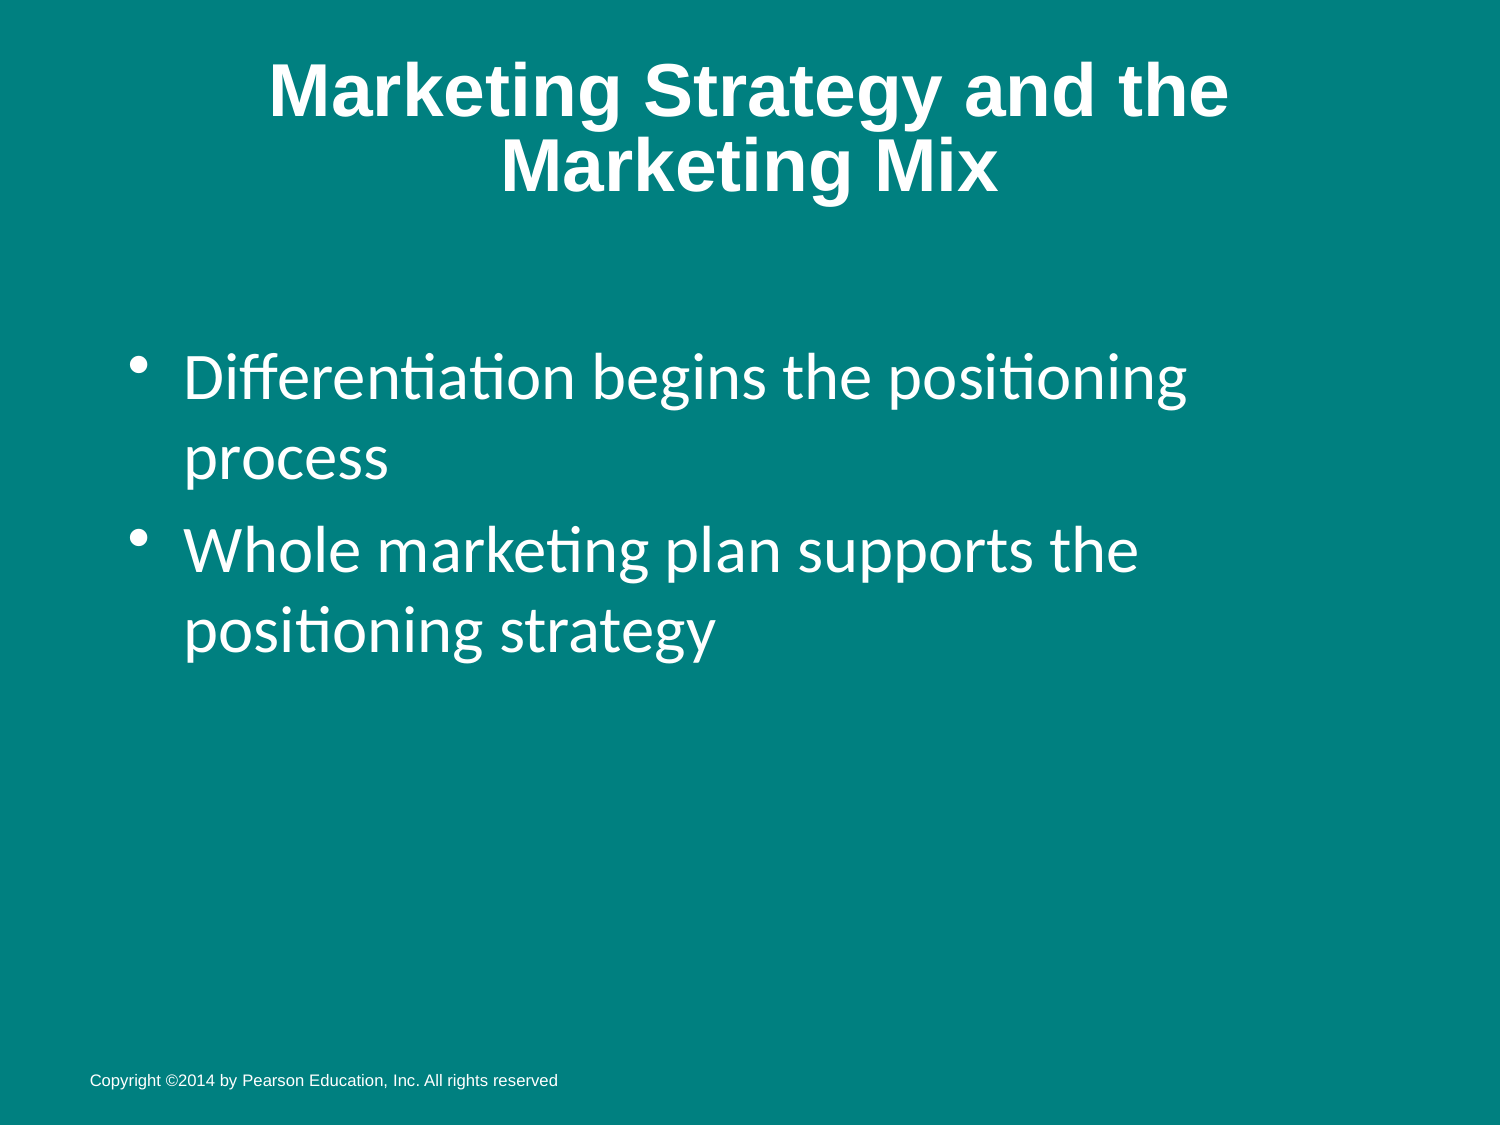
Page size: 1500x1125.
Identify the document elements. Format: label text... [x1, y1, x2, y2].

text_box Copyright ©2014 by Pearson Education, Inc. All rights reserved [74, 1062, 825, 1098]
title Marketing Strategy and the Marketing Mix [112, 37, 1388, 226]
list Differentiation begins the positioning process Whole marketing plan supports the positioning strategy [112, 324, 1388, 1001]
